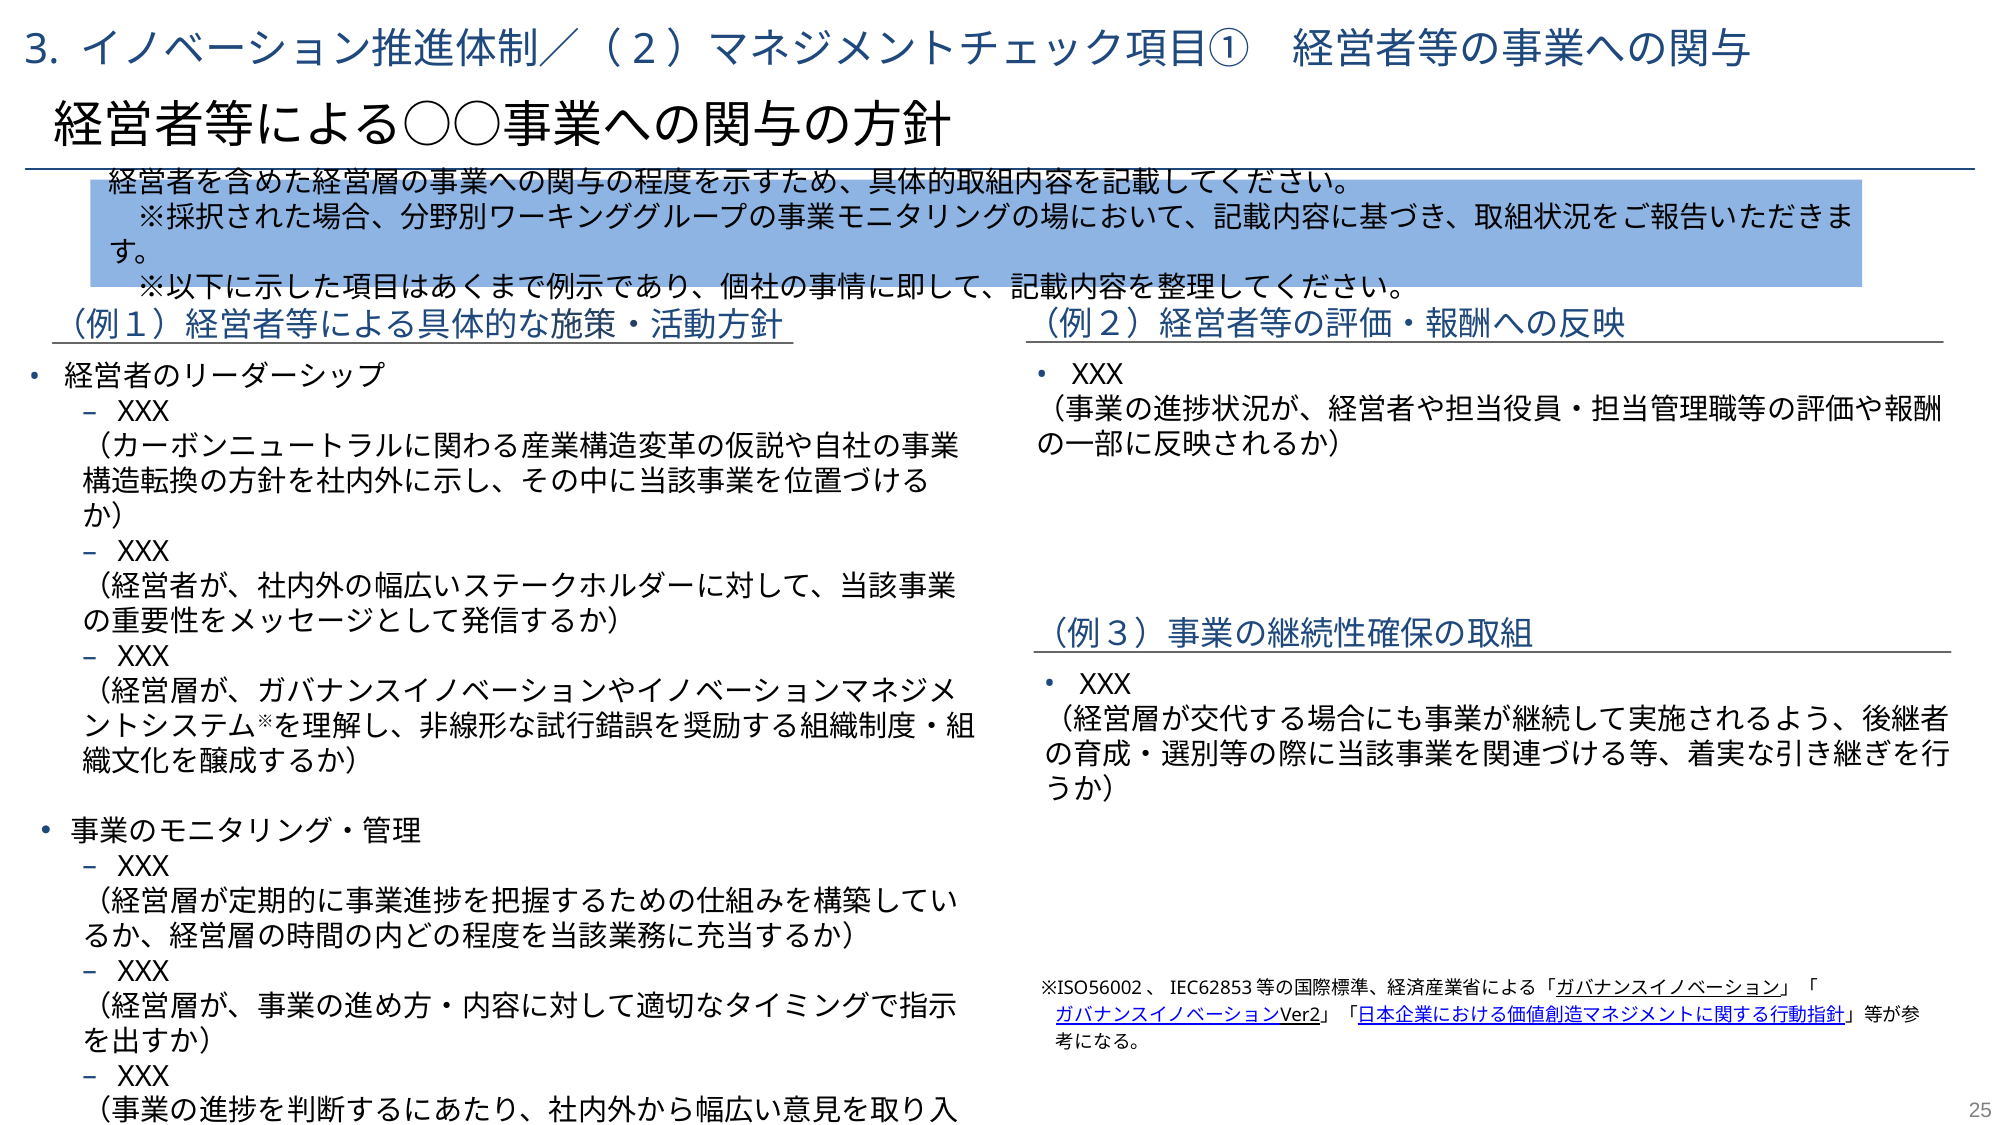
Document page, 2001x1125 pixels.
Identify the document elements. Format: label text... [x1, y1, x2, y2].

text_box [52, 295, 794, 344]
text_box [1026, 294, 1944, 343]
text_box XXX （経営層が交代する場合にも事業が継続して実施されるよう、後継者の育成・選別等の際に当該事業を関連づける等、着実な引き継ぎを行うか） [1026, 665, 1955, 801]
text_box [1033, 604, 1952, 653]
text_box ※ISO56002、IEC62853等の国際標準、経済産業省による「ガバナンスイノベーション」「ガバナンスイノベーションVer2」「日本企業における価値創造マネジメントに関する行動指針」等が参考になる。 [1026, 942, 1948, 1086]
text_box 経営者等による○○事業への関与の方針 [53, 99, 1899, 154]
text_box 経営者のリーダーシップ XXX （カーボンニュートラルに関わる産業構造変革の仮説や自社の事業構造転換の方針を社内外に示し、その中に当該事業を位置づけるか） XXX （経営者が、社内外の幅広いステークホルダーに対して、当該事業の重要性をメッセージとして発信するか） XXX （経営層が、ガバナンスイノベーションやイノベーションマネジメントシステム※を理解し、非線形な試行錯誤を奨励する組織制度・組織文化を醸成するか） 事業のモニタリング・管理 XXX （経営層が定期的に事業進捗を把握するための仕組みを構築しているか、経営層の時間の内どの程度を当該業務に充当するか） XXX （経営層が、事業の進め方・内容に対して適切なタイミングで指示を出すか） XXX （事業の進捗を判断するにあたり、社内外から幅広い意見を取り入れるか） XXX （事業化を判断するために、どのようなKPI・条件を予め設定しておくか） [11, 357, 986, 1125]
text_box XXX （事業の進捗状況が、経営者や担当役員・担当管理職等の評価や報酬の一部に反映されるか） [1018, 355, 1947, 491]
text_box 経営者を含めた経営層の事業への関与の程度を示すため、具体的取組内容を記載してください。 ※採択された場合、分野別ワーキンググループの事業モニタリングの場において、記載内容に基づき、取組状況をご報告いただきます。 ※以下に示した項目はあくまで例示であり、個社の事情に即して、記載内容を整理してください。 [90, 179, 1863, 287]
text_box 3. イノベーション推進体制／（2）マネジメントチェック項目① 経営者等の事業への関与 [24, 28, 1974, 74]
